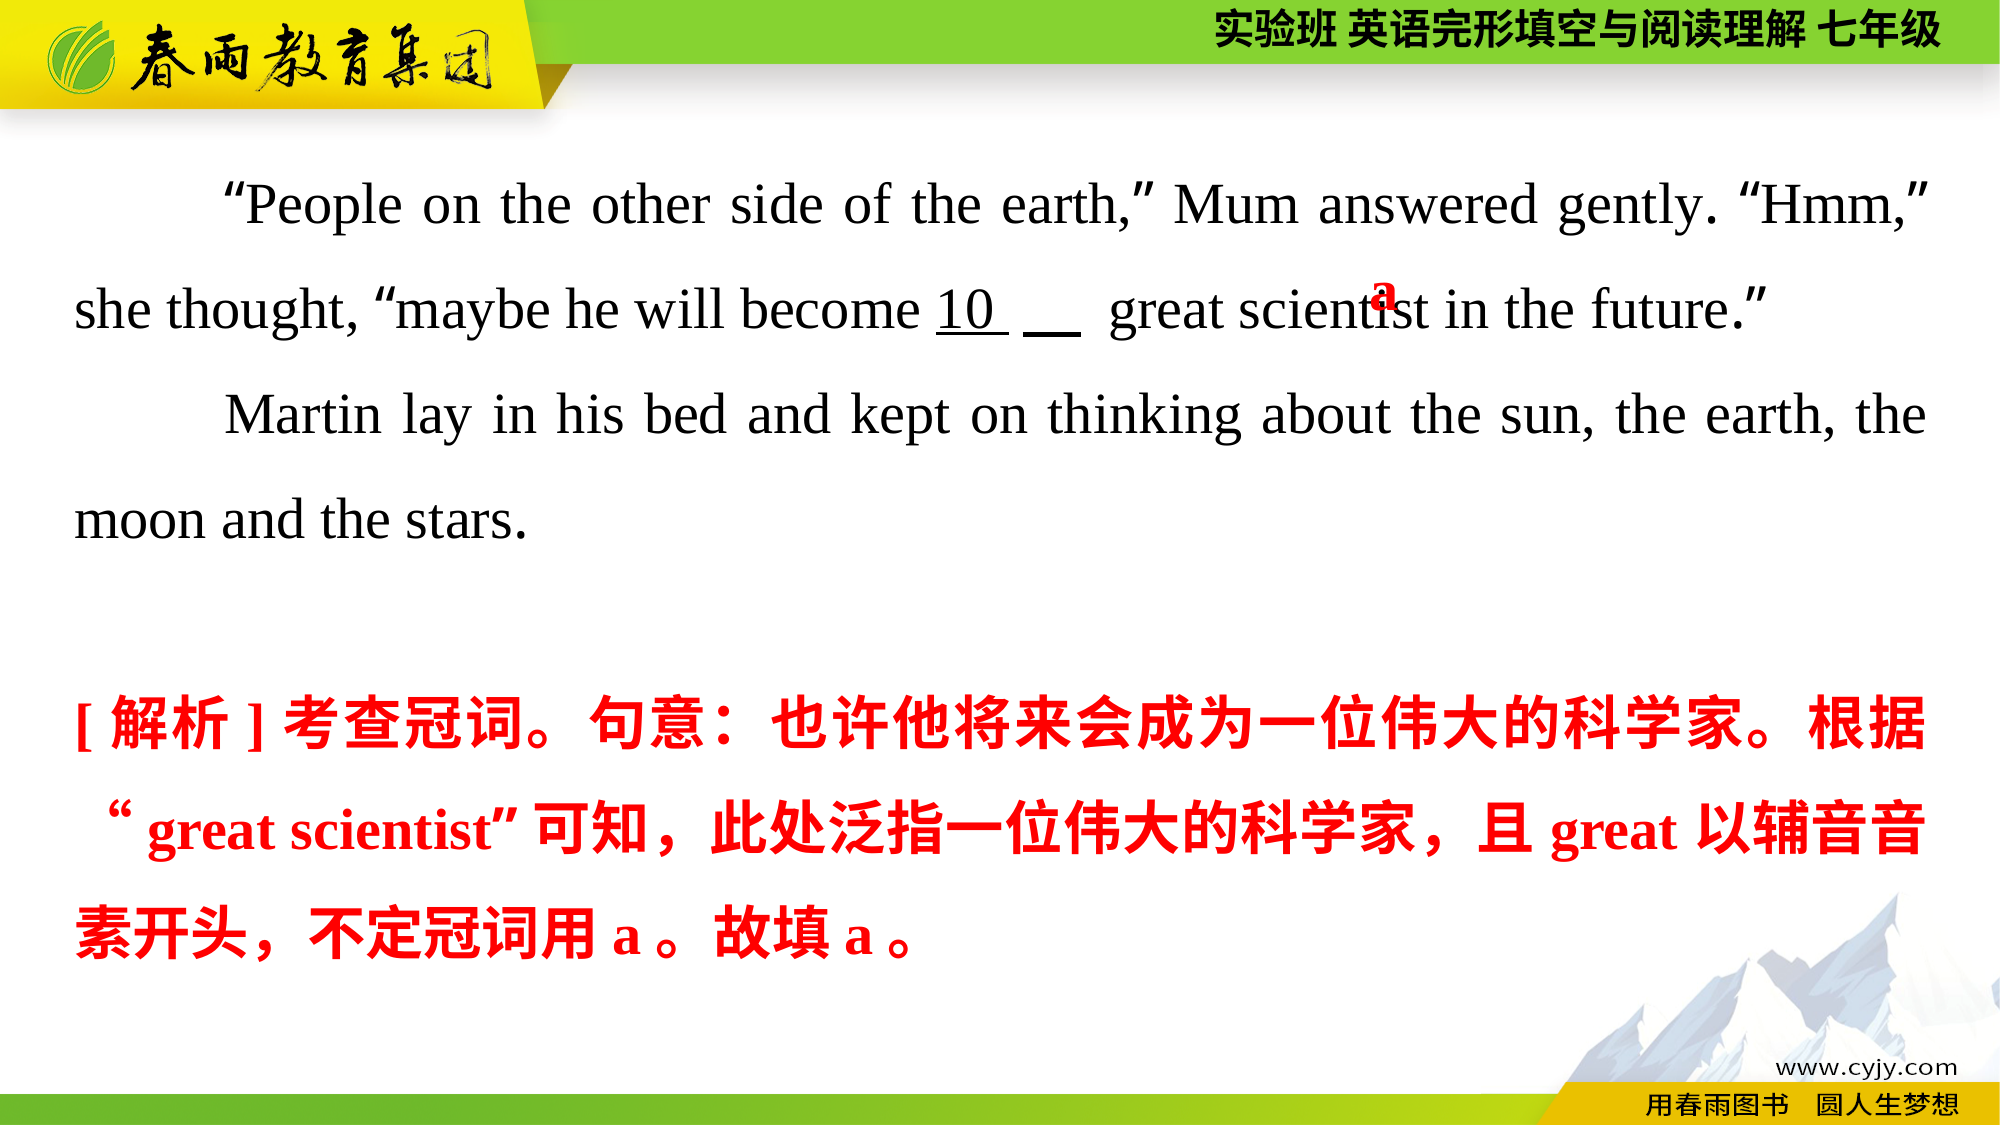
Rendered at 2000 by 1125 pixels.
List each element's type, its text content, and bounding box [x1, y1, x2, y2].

text_box a [1354, 244, 1414, 330]
list “People on the other side of the earth,” Mum answered gently. “Hmm,” she thought, “maybe he will become 10 great scientist in the future.” Martin lay in his bed and kept on thinking about the sun, the earth, the moon and the stars. [59, 122, 1944, 644]
picture [0, 0, 2000, 1125]
text_box [解析]考查冠词。句意：也许他将来会成为一位伟大的科学家。根据“great scientist”可知，此处泛指一位伟大的科学家，且great以辅音音素开头，不定冠词用a。故填a。 [59, 644, 1944, 975]
